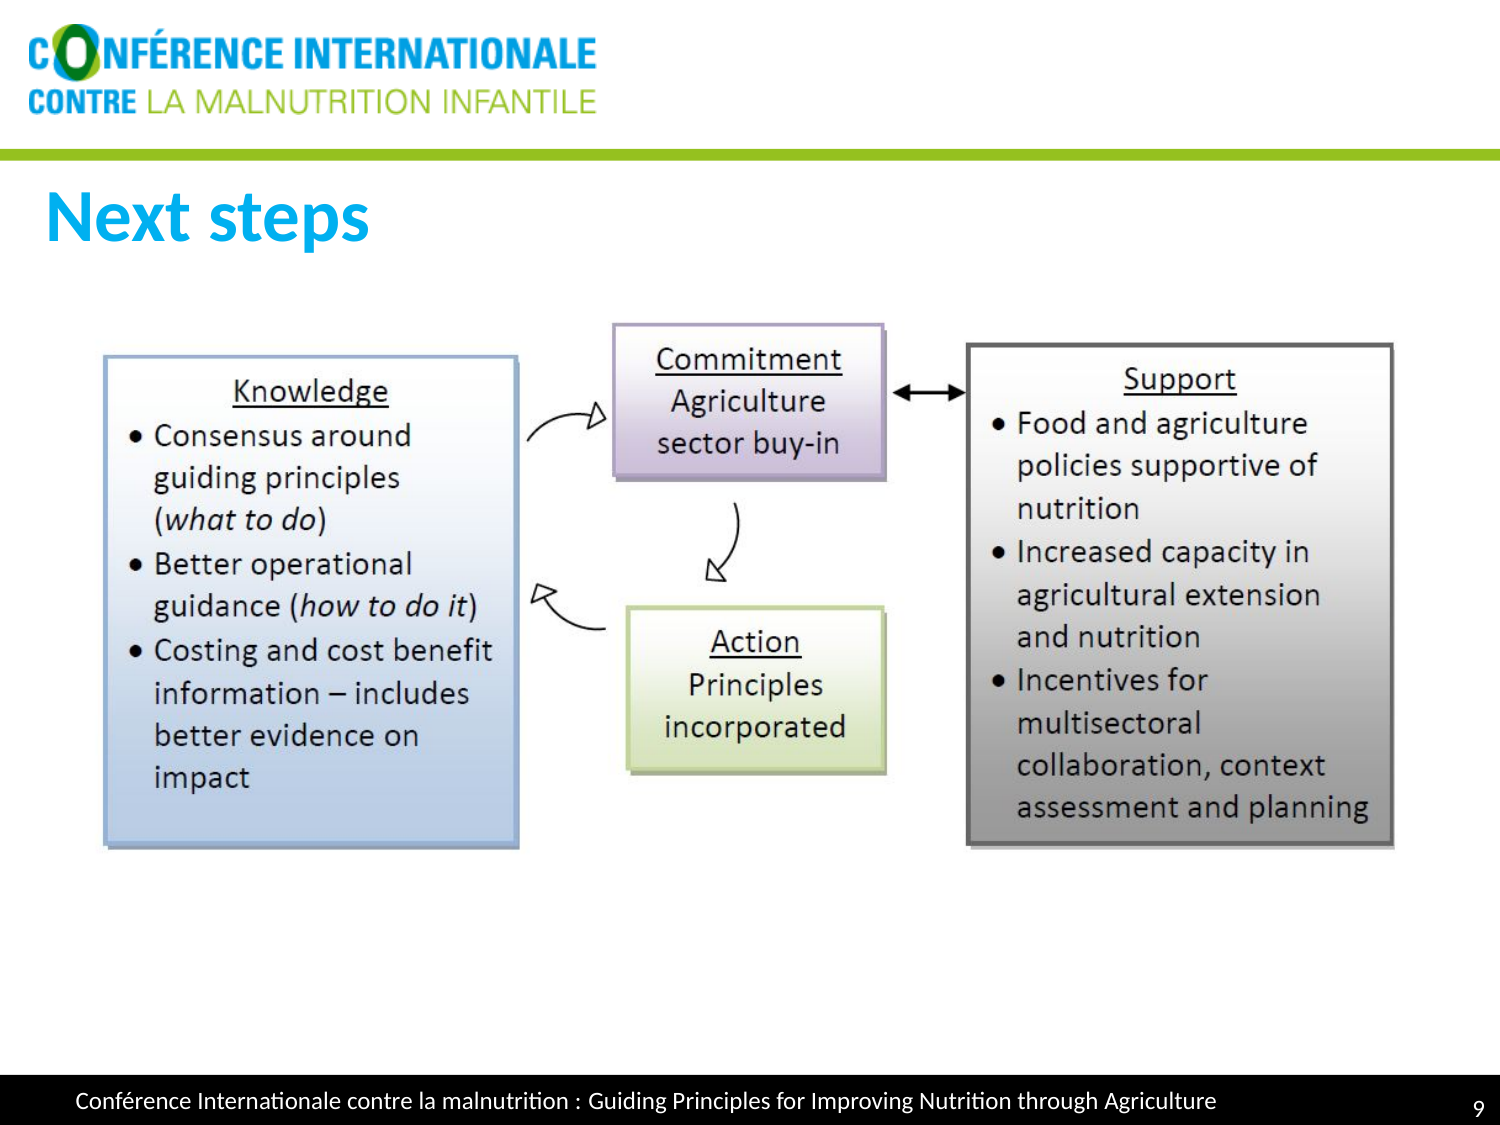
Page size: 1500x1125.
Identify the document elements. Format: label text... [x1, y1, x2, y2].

title Next steps [30, 173, 1413, 250]
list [76, 281, 1427, 888]
picture [29, 24, 597, 115]
slide_number 9 [1149, 1077, 1500, 1125]
